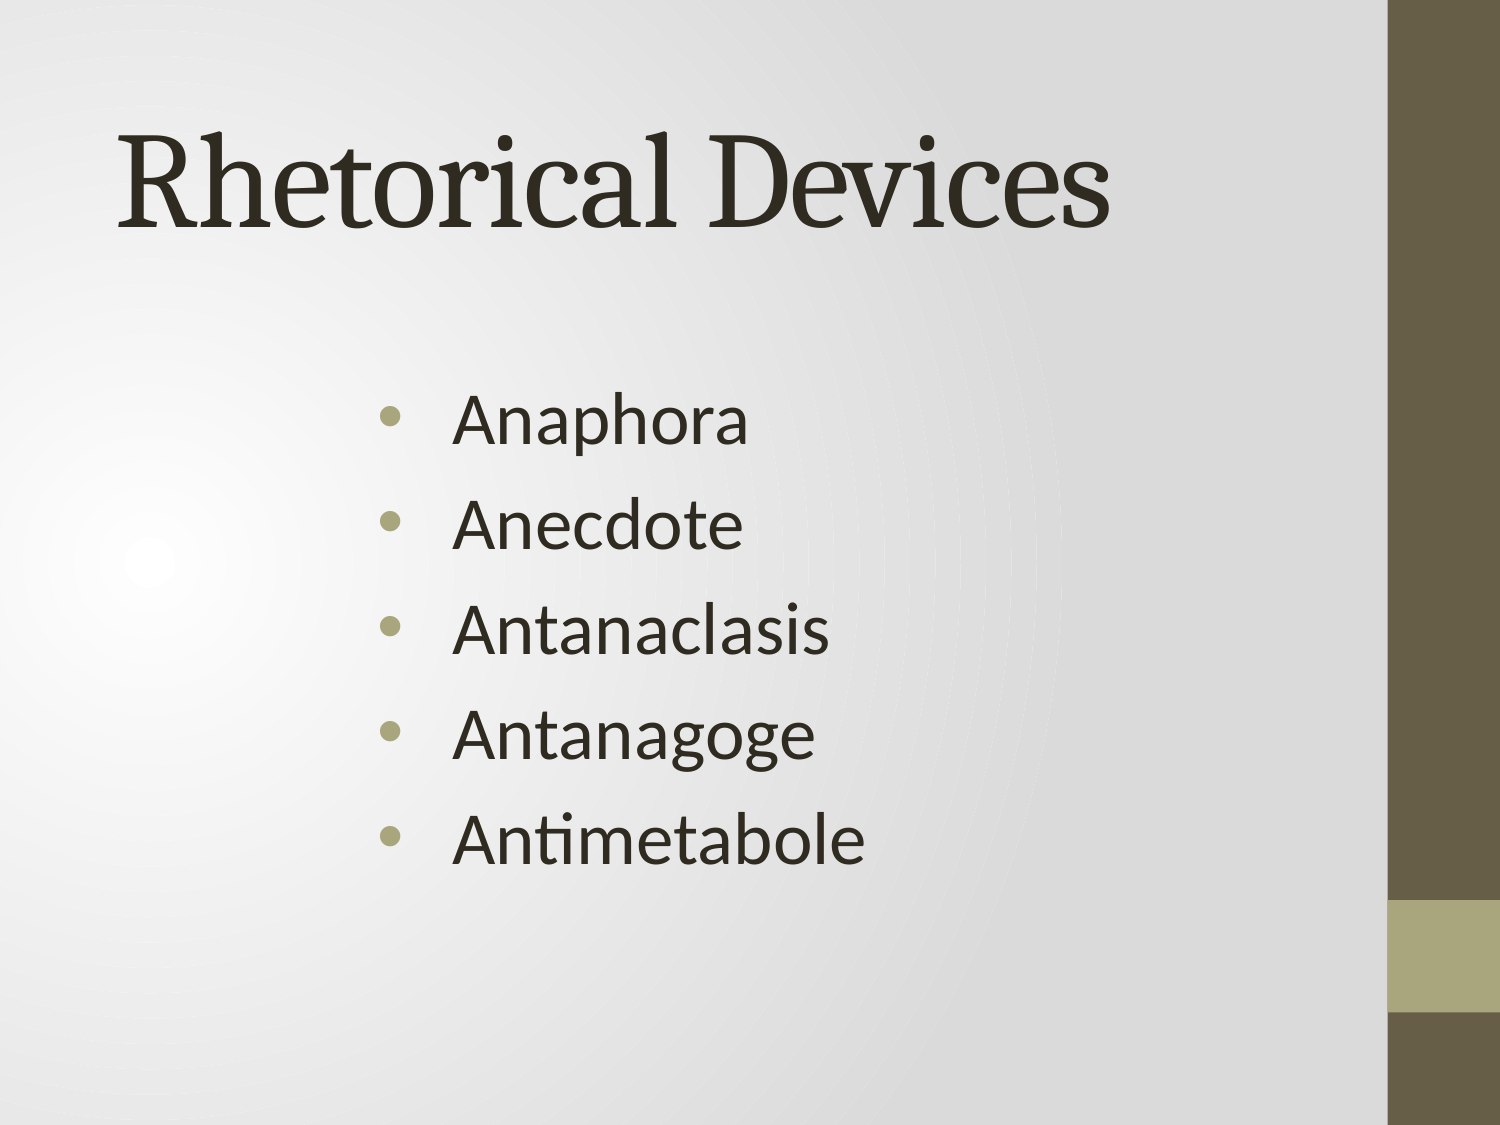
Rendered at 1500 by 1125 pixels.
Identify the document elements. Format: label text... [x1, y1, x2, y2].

subtitle Anaphora Anecdote Antanaclasis Antanagoge Antimetabole [362, 362, 1413, 900]
title Rhetorical Devices [99, 137, 1375, 263]
